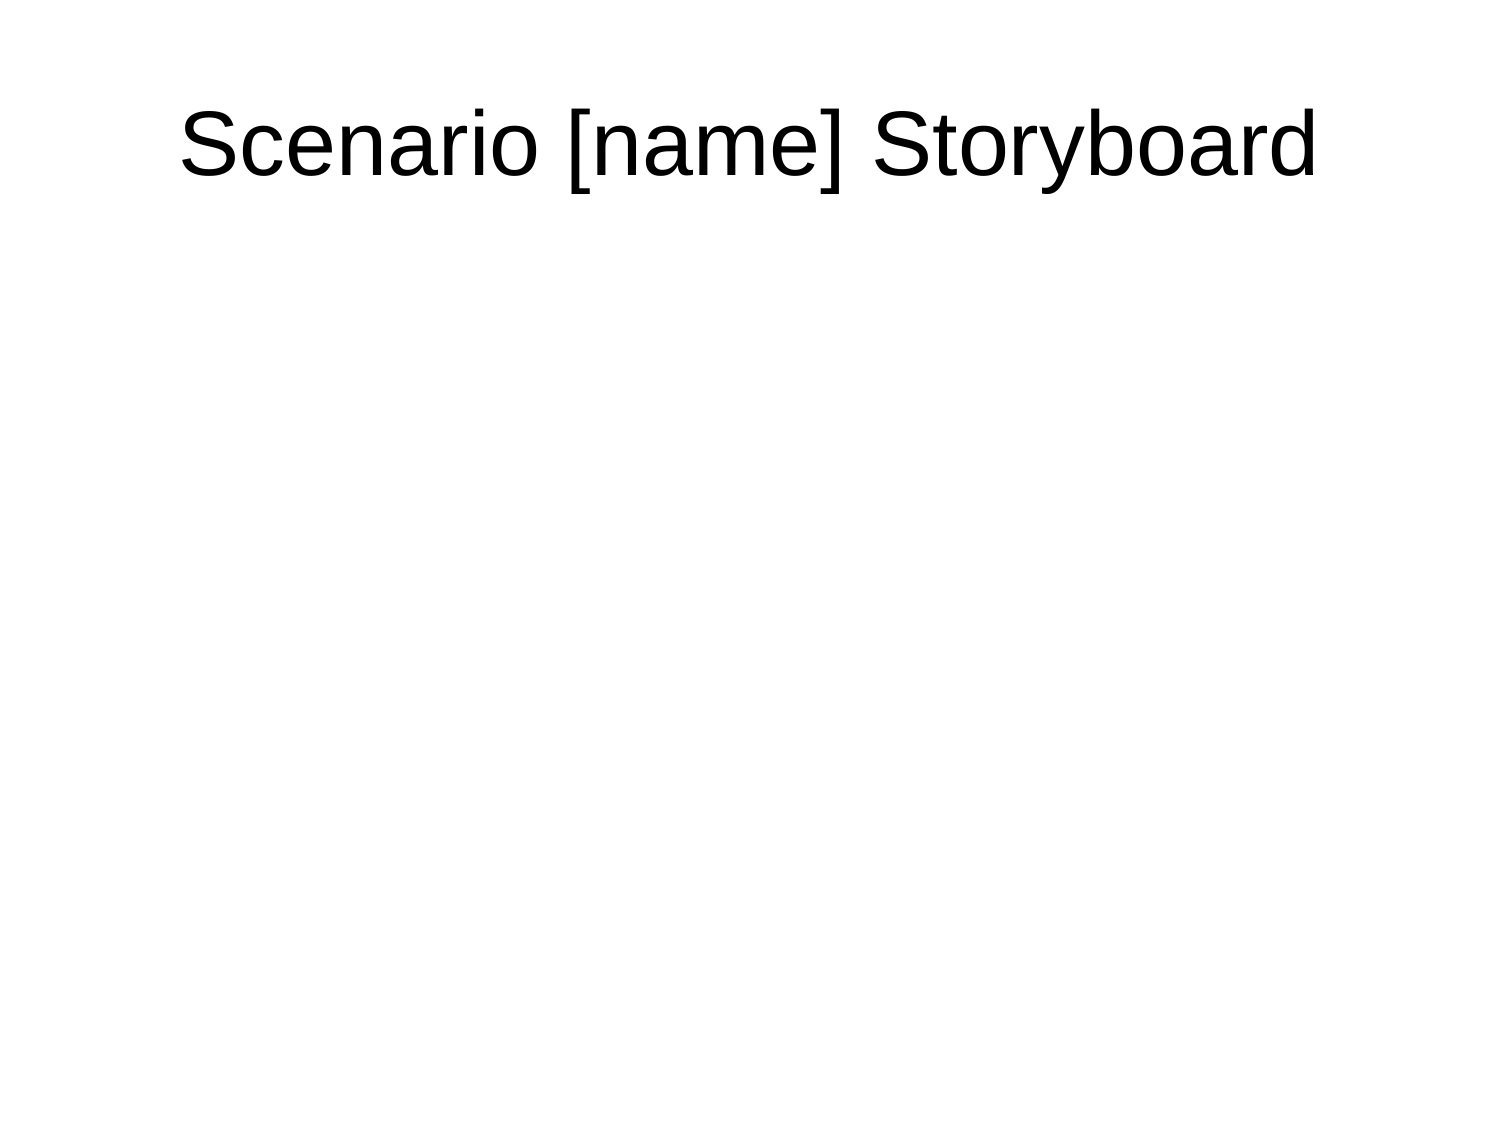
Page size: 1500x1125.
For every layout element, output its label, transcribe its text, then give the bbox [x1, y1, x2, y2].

title Scenario [name] Storyboard [74, 44, 1426, 233]
